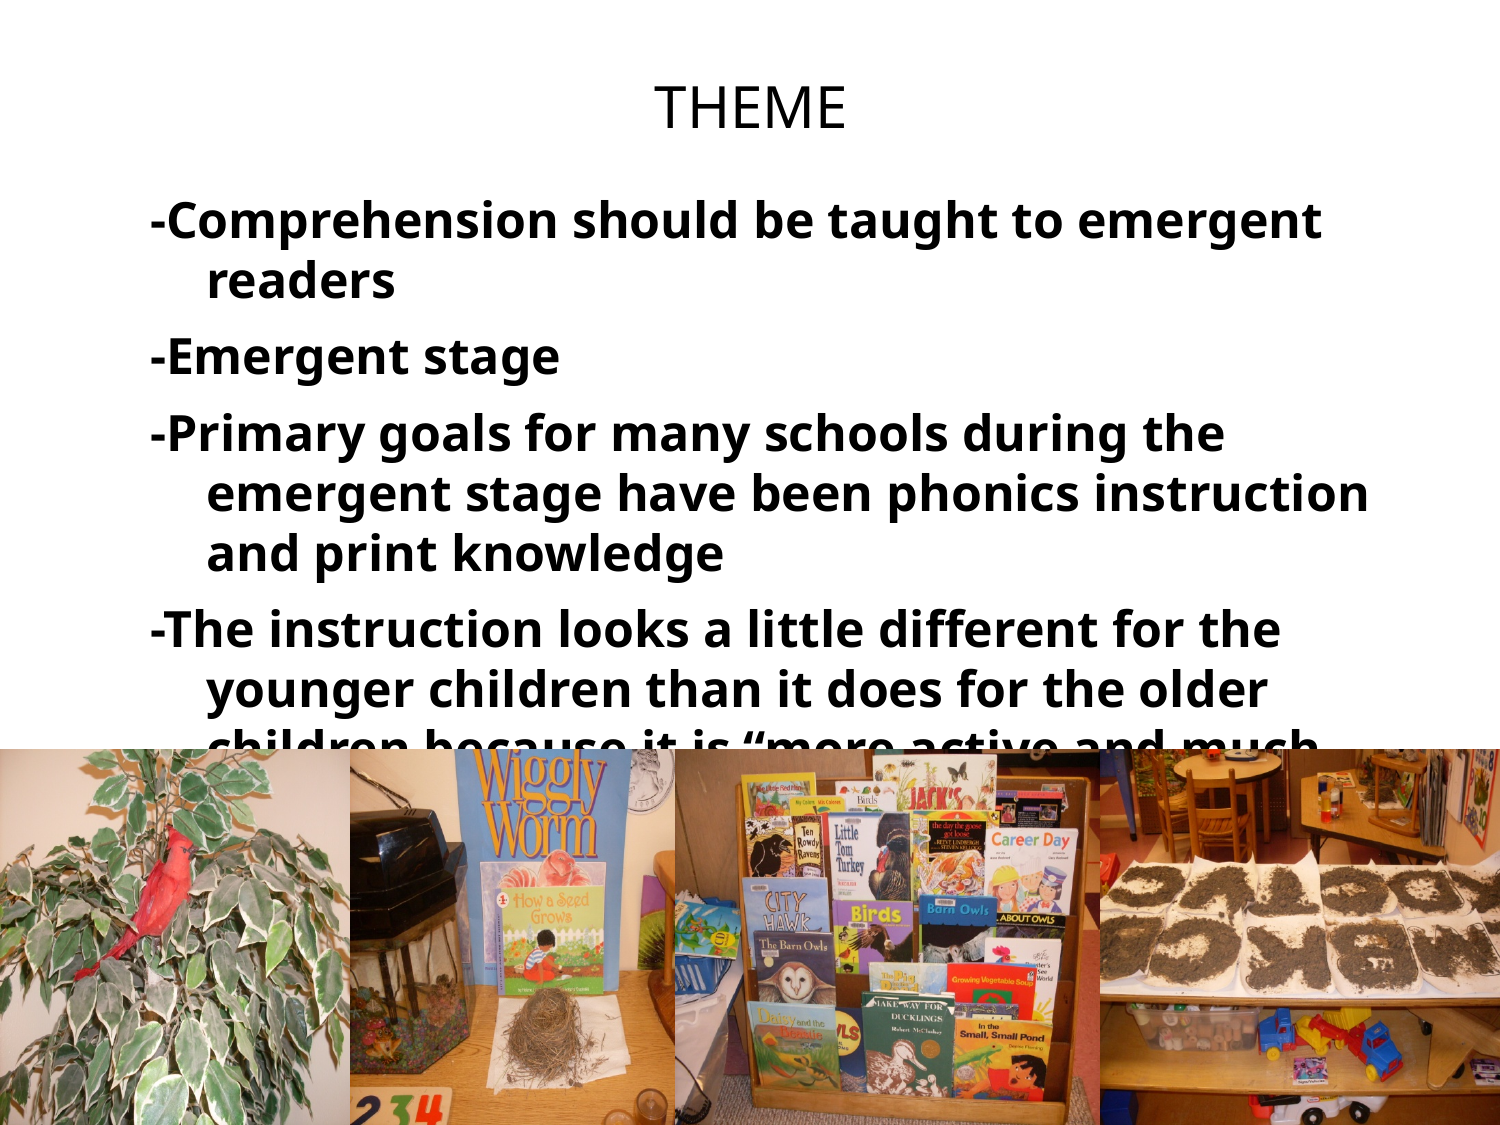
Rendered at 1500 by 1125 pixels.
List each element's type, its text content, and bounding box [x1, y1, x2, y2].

list -Comprehension should be taught to emergent readers -Emergent stage -Primary goals for many schools during the emergent stage have been phonics instruction and print knowledge -The instruction looks a little different for the younger children than it does for the older children because it is “more active and much more visible” (Gregory & Cahill, 2010, p.519) [135, 180, 1450, 748]
title theme [135, 60, 1369, 150]
picture [0, 749, 1500, 1125]
